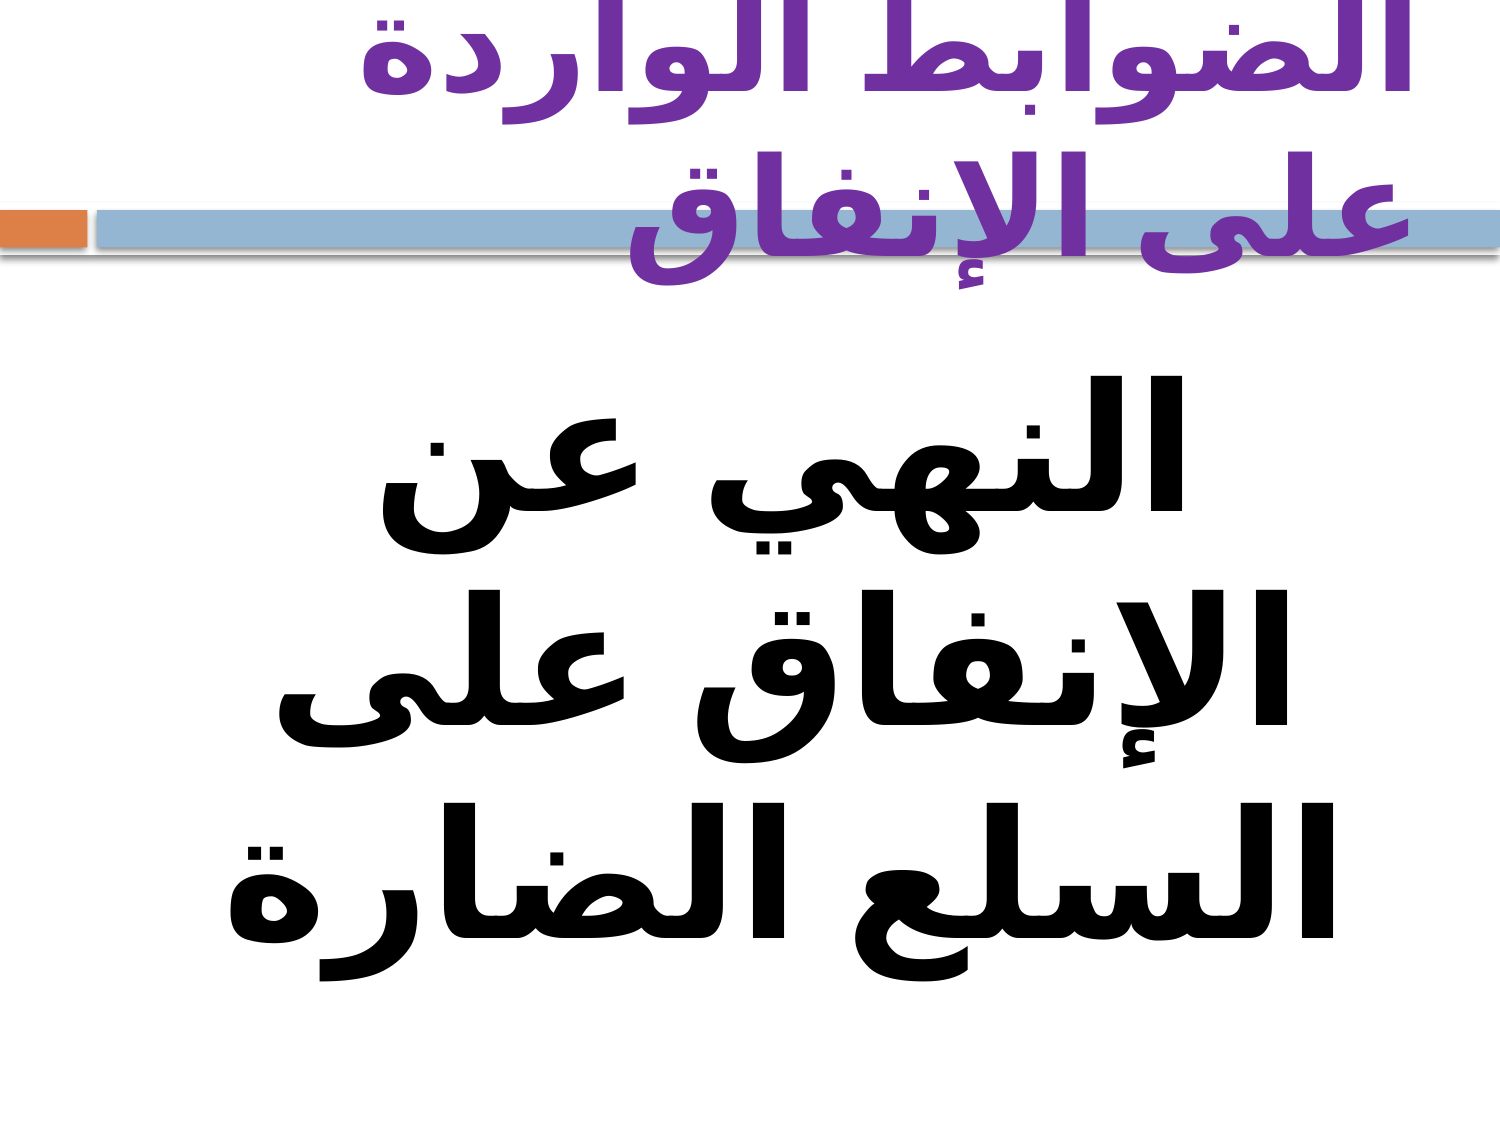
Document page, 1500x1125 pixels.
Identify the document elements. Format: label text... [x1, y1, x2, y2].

title الضوابط الواردة على الإنفاق [100, 37, 1438, 200]
list النهي عن الإنفاق على السلع الضارة [88, 326, 1483, 988]
